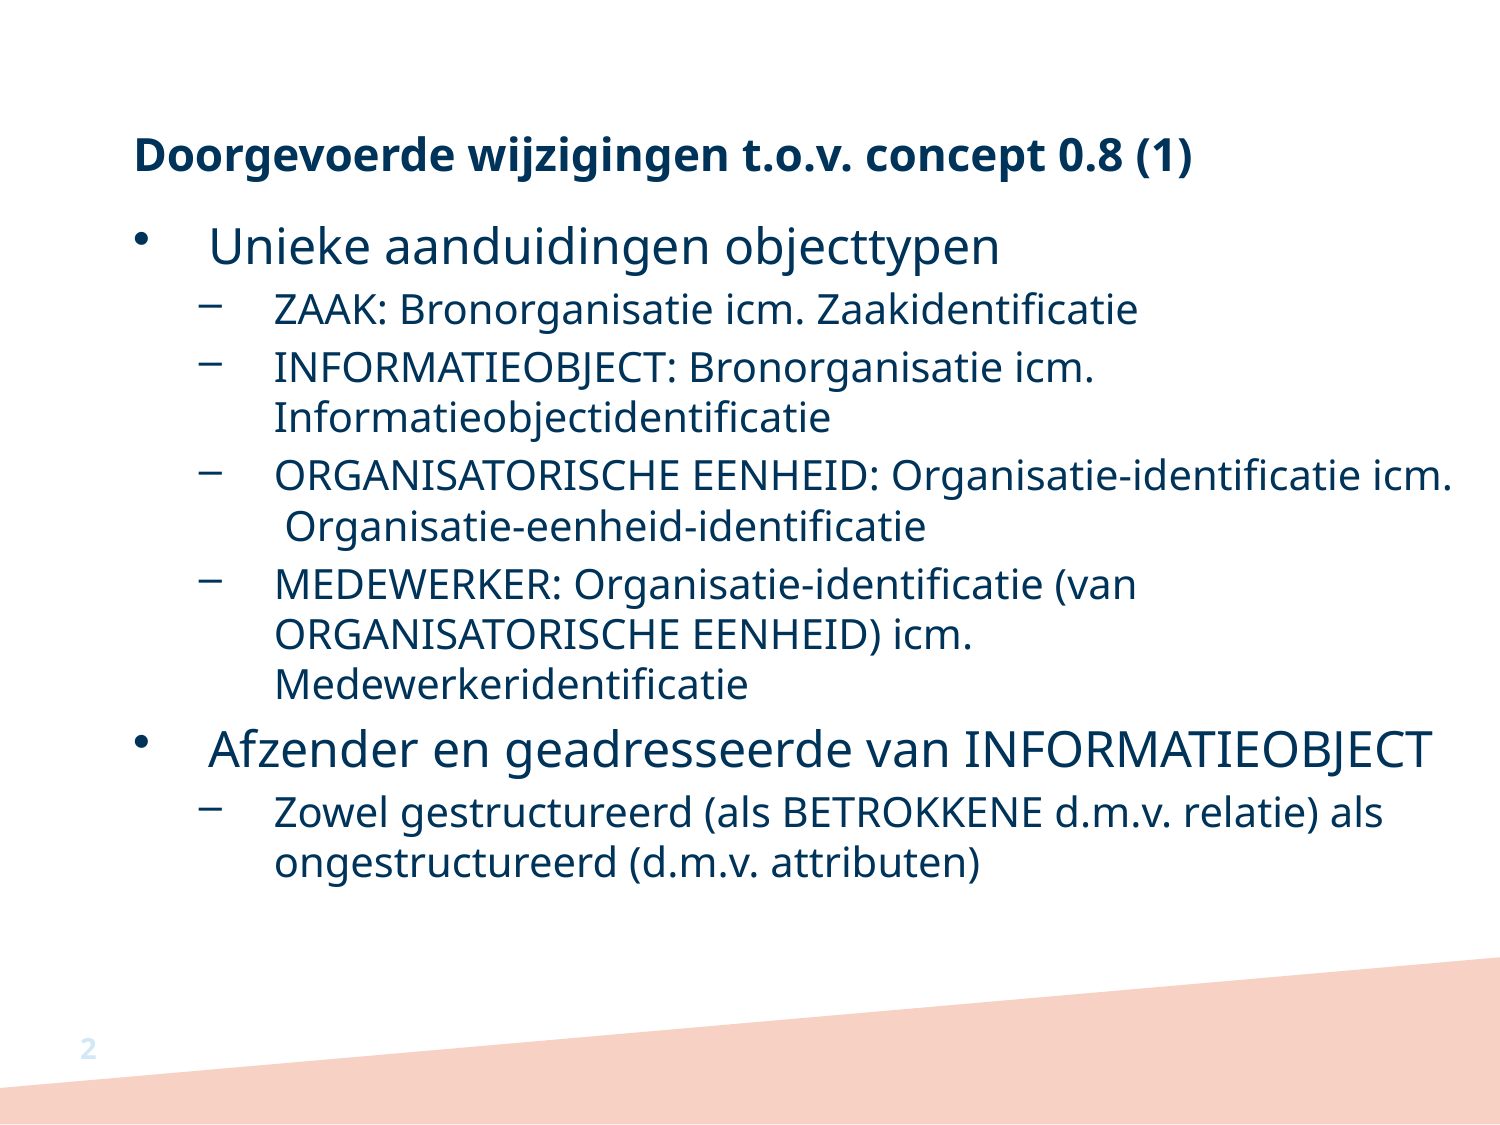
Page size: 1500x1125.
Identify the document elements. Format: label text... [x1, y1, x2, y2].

list Unieke aanduidingen objecttypen ZAAK: Bronorganisatie icm. Zaakidentificatie INFORMATIEOBJECT: Bronorganisatie icm. Informatieobjectidentificatie ORGANISATORISCHE EENHEID: Organisatie-identificatie icm. Organisatie-eenheid-identificatie MEDEWERKER: Organisatie-identificatie (van ORGANISATORISCHE EENHEID) icm. Medewerkeridentificatie Afzender en geadresseerde van INFORMATIEOBJECT Zowel gestructureerd (als BETROKKENE d.m.v. relatie) als ongestructureerd (d.m.v. attributen) [118, 206, 1471, 963]
slide_number 2 [64, 1023, 172, 1071]
title Doorgevoerde wijzigingen t.o.v. concept 0.8 (1) [118, 88, 1471, 206]
